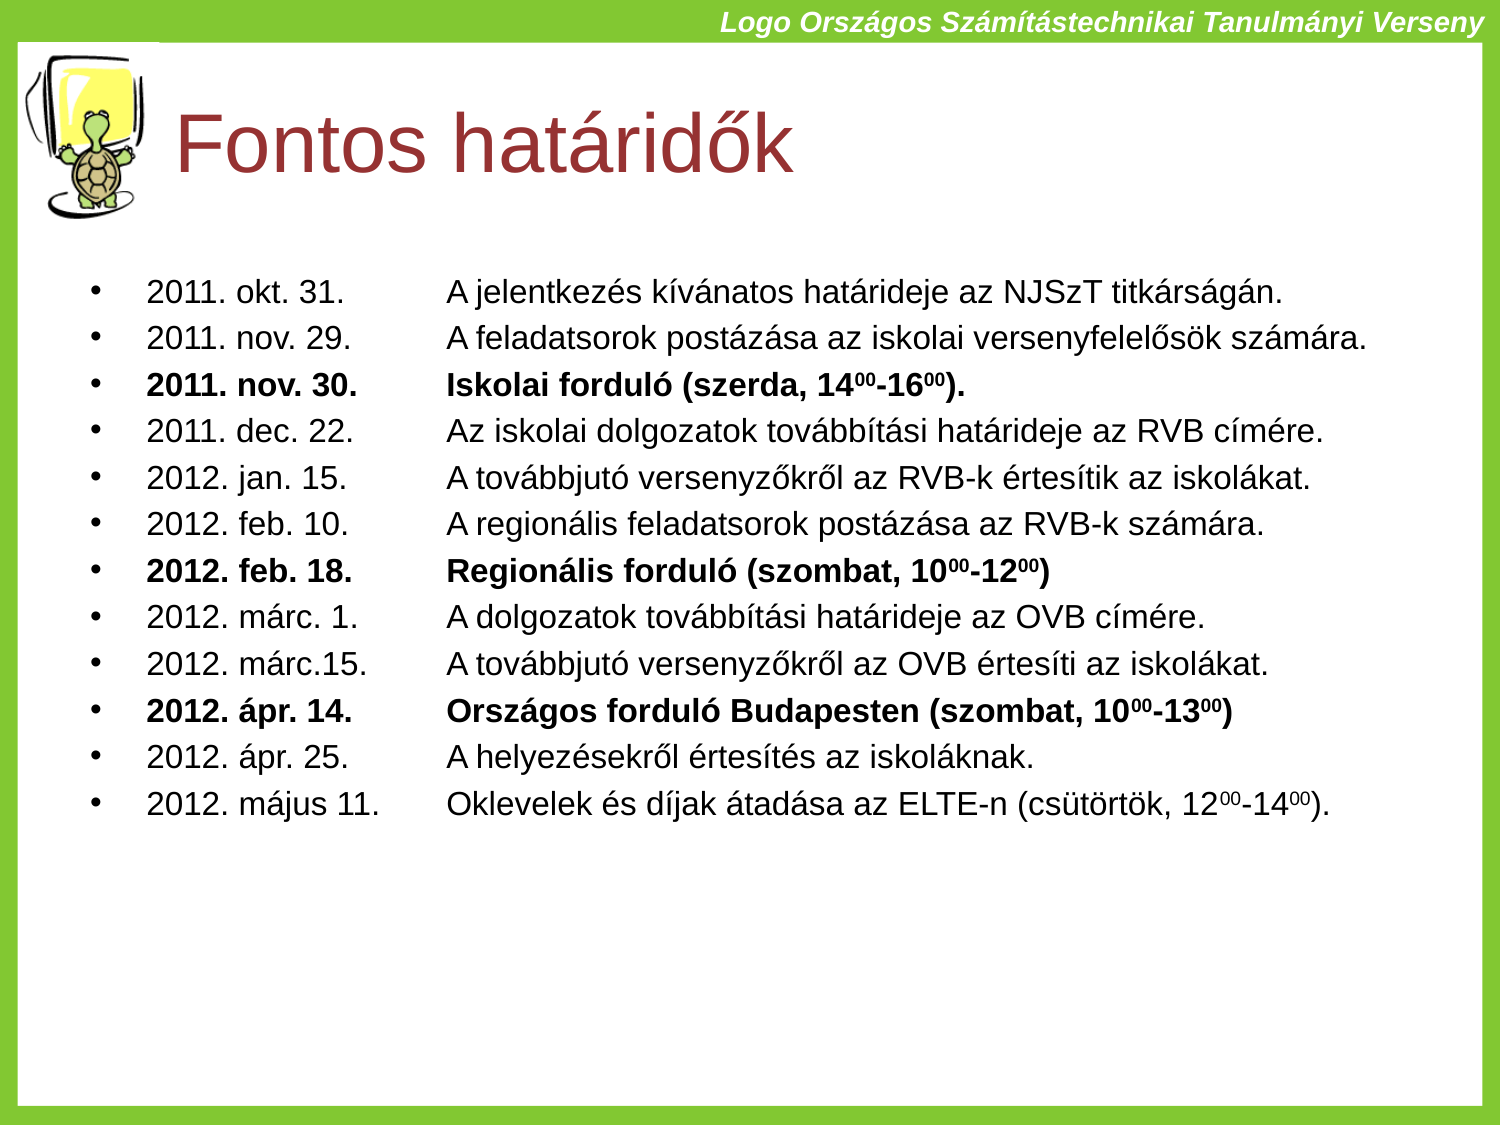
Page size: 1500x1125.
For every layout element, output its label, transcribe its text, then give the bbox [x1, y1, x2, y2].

picture [18, 42, 160, 223]
title Fontos határidők [159, 45, 1425, 233]
list 2011. okt. 31. A jelentkezés kívánatos határideje az NJSzT titkárságán. 2011. nov. 29. A feladatsorok postázása az iskolai versenyfelelősök számára. 2011. nov. 30. Iskolai forduló (szerda, 1400-1600). 2011. dec. 22. Az iskolai dolgozatok továbbítási határideje az RVB címére. 2012. jan. 15. A továbbjutó versenyzőkről az RVB-k értesítik az iskolákat. 2012. feb. 10. A regionális feladatsorok postázása az RVB-k számára. 2012. feb. 18. Regionális forduló (szombat, 1000-1200) 2012. márc. 1. A dolgozatok továbbítási határideje az OVB címére. 2012. márc.15. A továbbjutó versenyzőkről az OVB értesíti az iskolákat. 2012. ápr. 14. Országos forduló Budapesten (szombat, 1000-1300) 2012. ápr. 25. A helyezésekről értesítés az iskoláknak. 2012. május 11. Oklevelek és díjak átadása az ELTE-n (csütörtök, 1200-1400). [75, 262, 1425, 1005]
